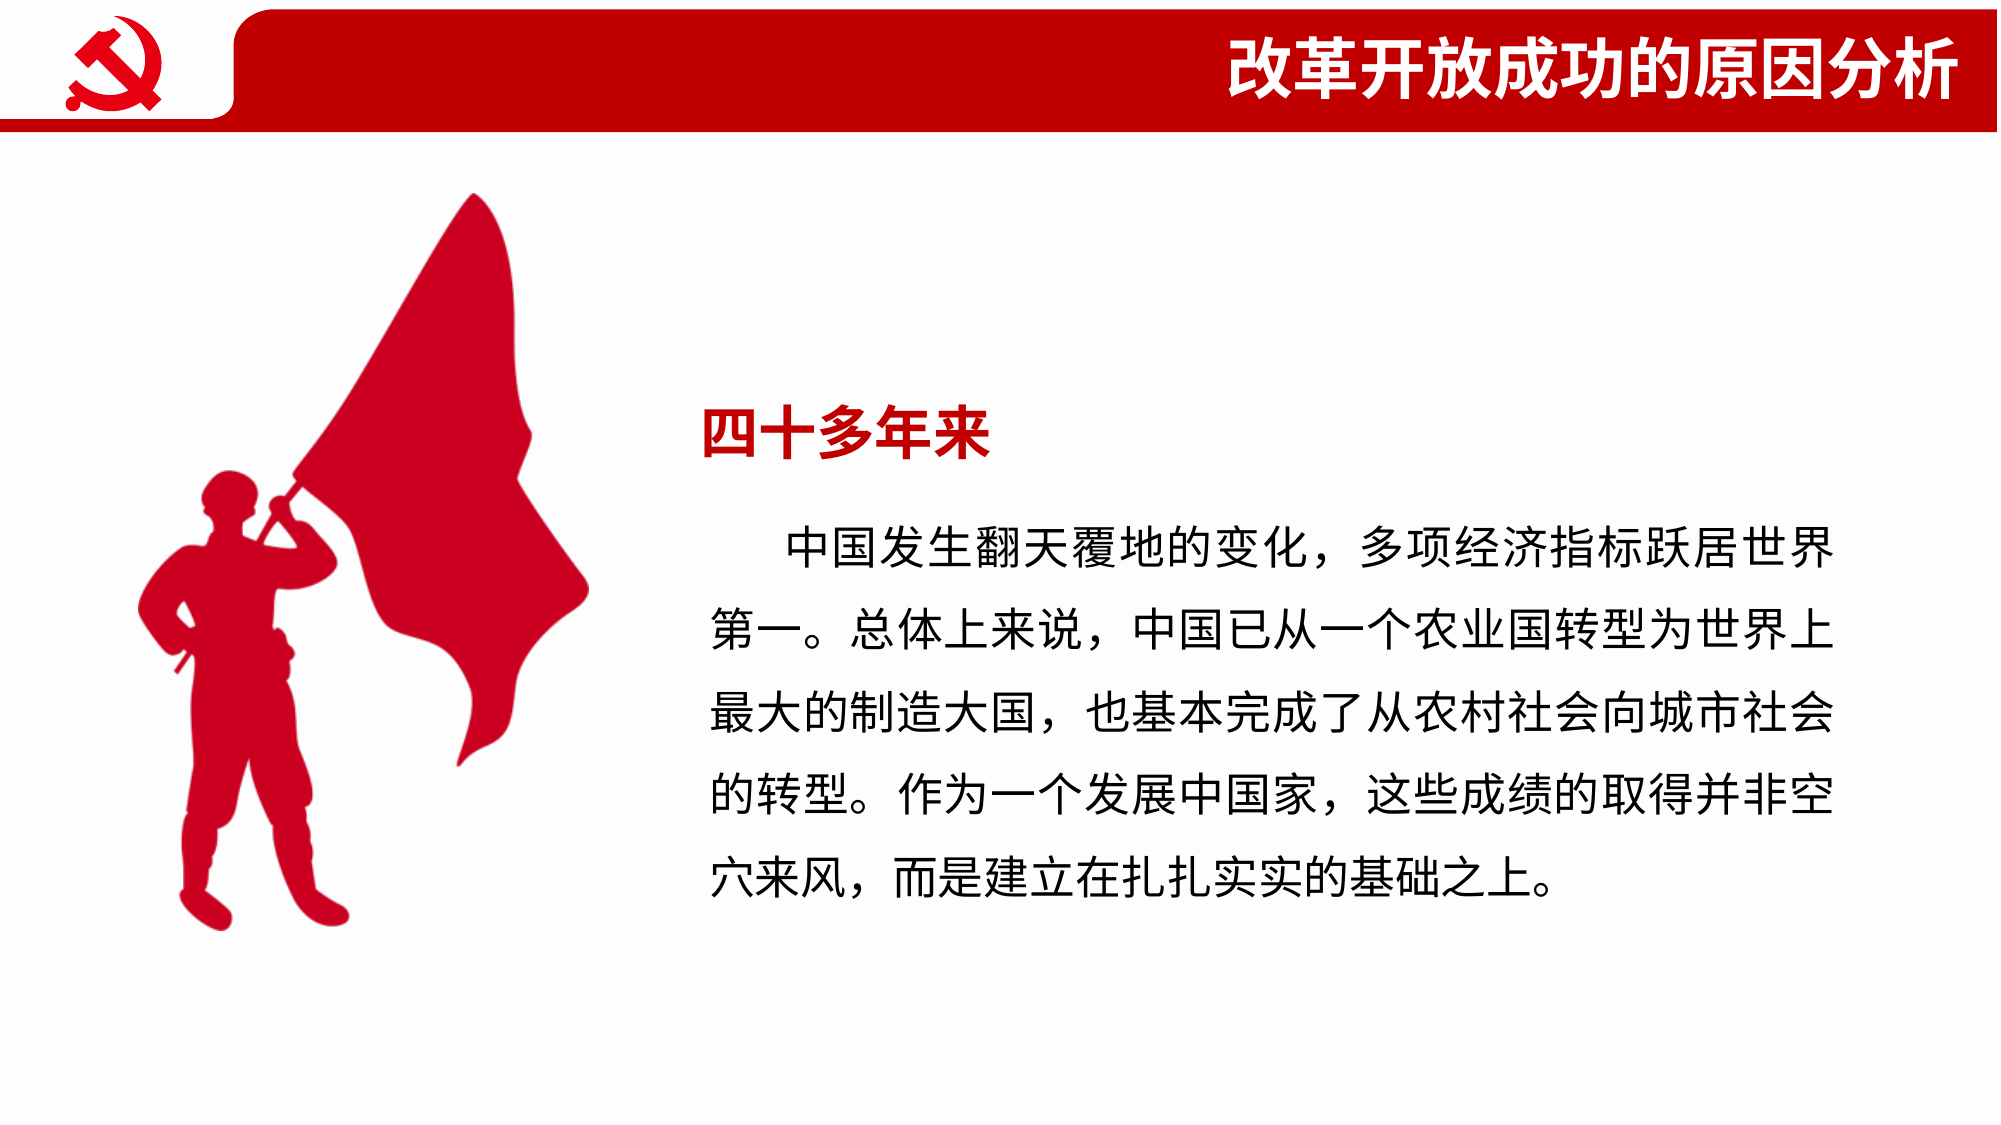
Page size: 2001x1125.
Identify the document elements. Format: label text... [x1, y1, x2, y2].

text_box 中国发生翻天覆地的变化，多项经济指标跃居世界第一。总体上来说，中国已从一个农业国转型为世界上最大的制造大国，也基本完成了从农村社会向城市社会的转型。作为一个发展中国家，这些成绩的取得并非空穴来风，而是建立在扎扎实实的基础之上。 [694, 483, 1850, 911]
picture [138, 193, 589, 931]
text_box 四十多年来 [685, 389, 1743, 474]
